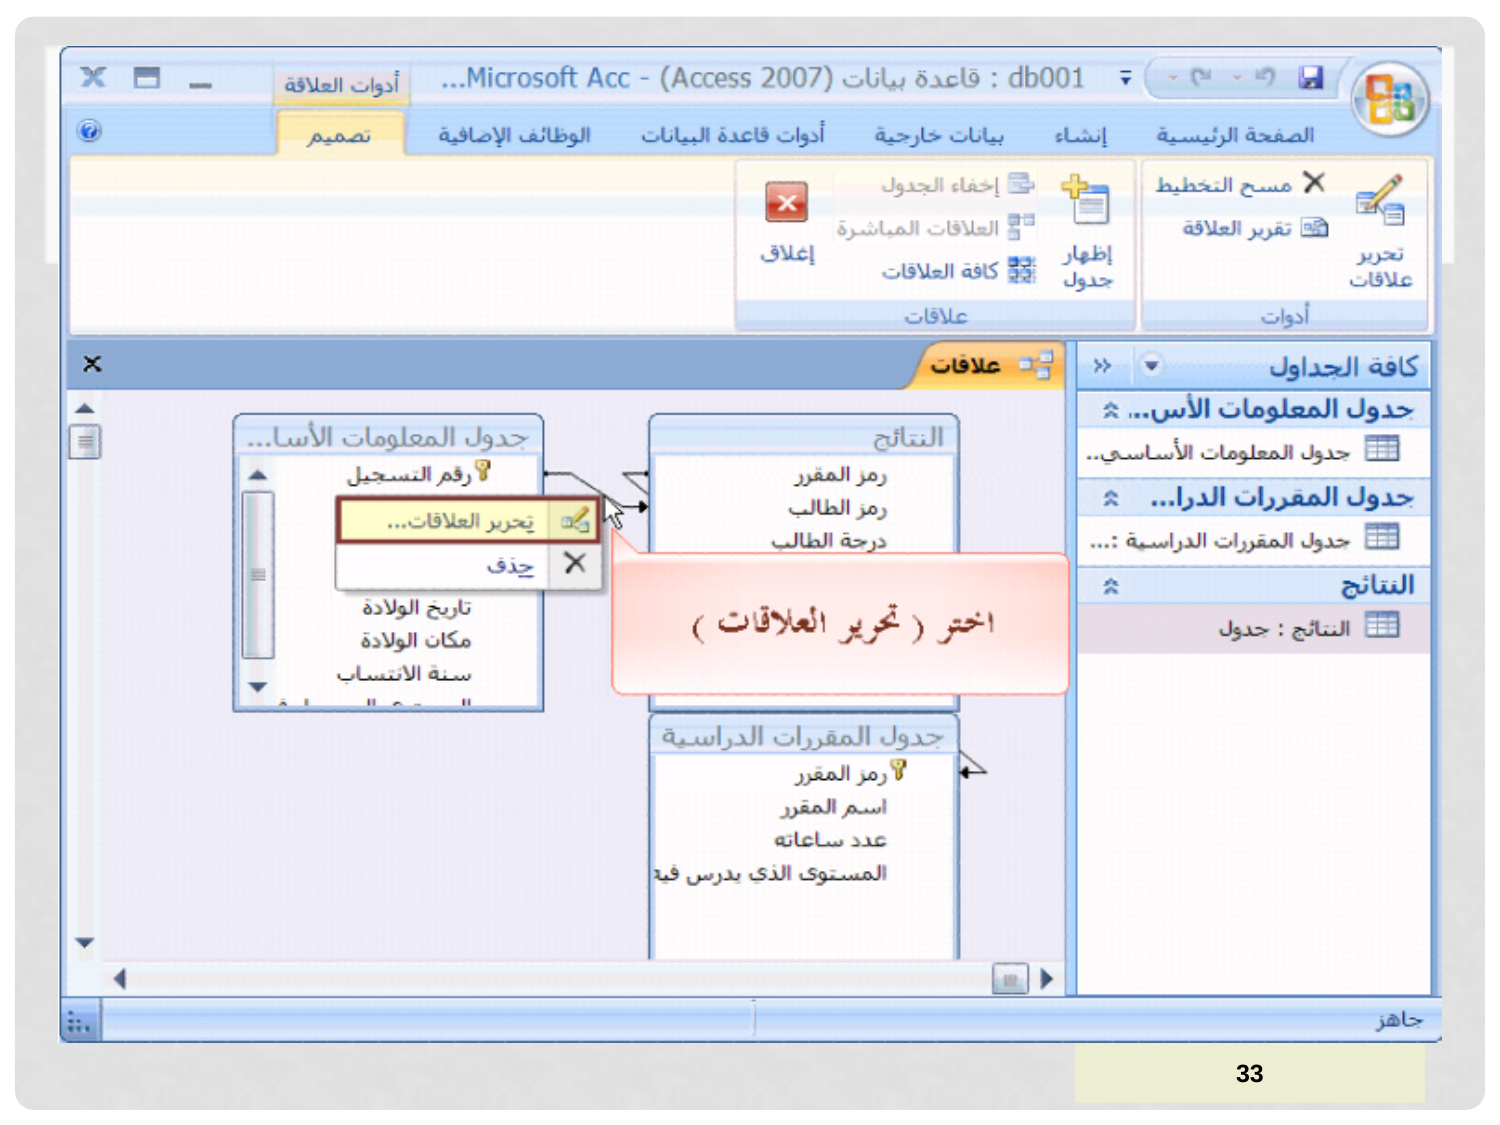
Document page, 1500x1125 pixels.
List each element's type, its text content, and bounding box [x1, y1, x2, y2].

picture [58, 46, 1442, 1044]
slide_number 33 [1074, 1044, 1425, 1103]
